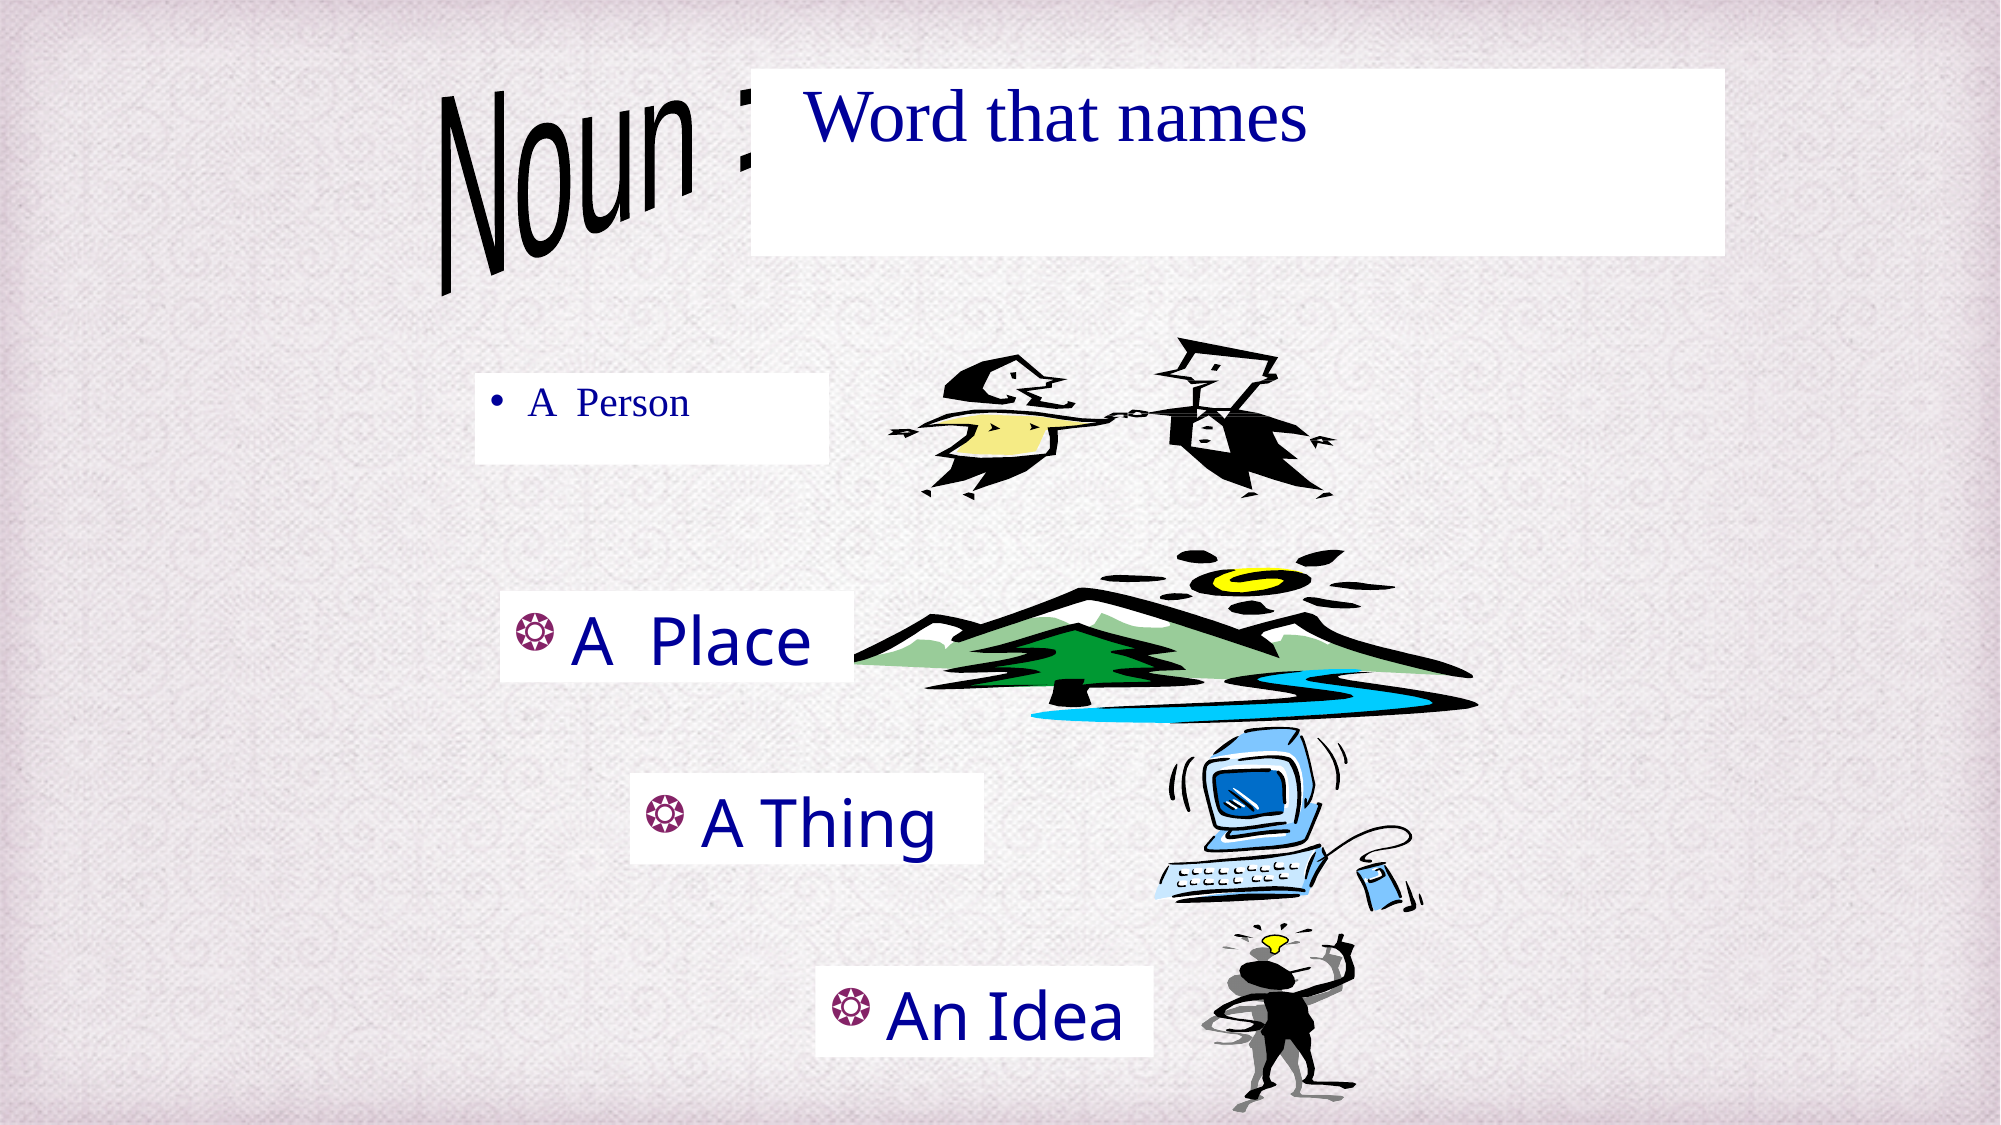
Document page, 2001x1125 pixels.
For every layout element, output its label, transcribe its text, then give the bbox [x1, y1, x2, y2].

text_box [887, 337, 1338, 501]
text_box A Place [500, 591, 828, 683]
list A Person [474, 373, 829, 465]
picture [0, 0, 2001, 1125]
text_box An Idea [815, 965, 1154, 1058]
text_box A Thing [629, 773, 984, 865]
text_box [1149, 724, 1424, 913]
title Word that names [750, 68, 1725, 257]
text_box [828, 548, 1485, 725]
